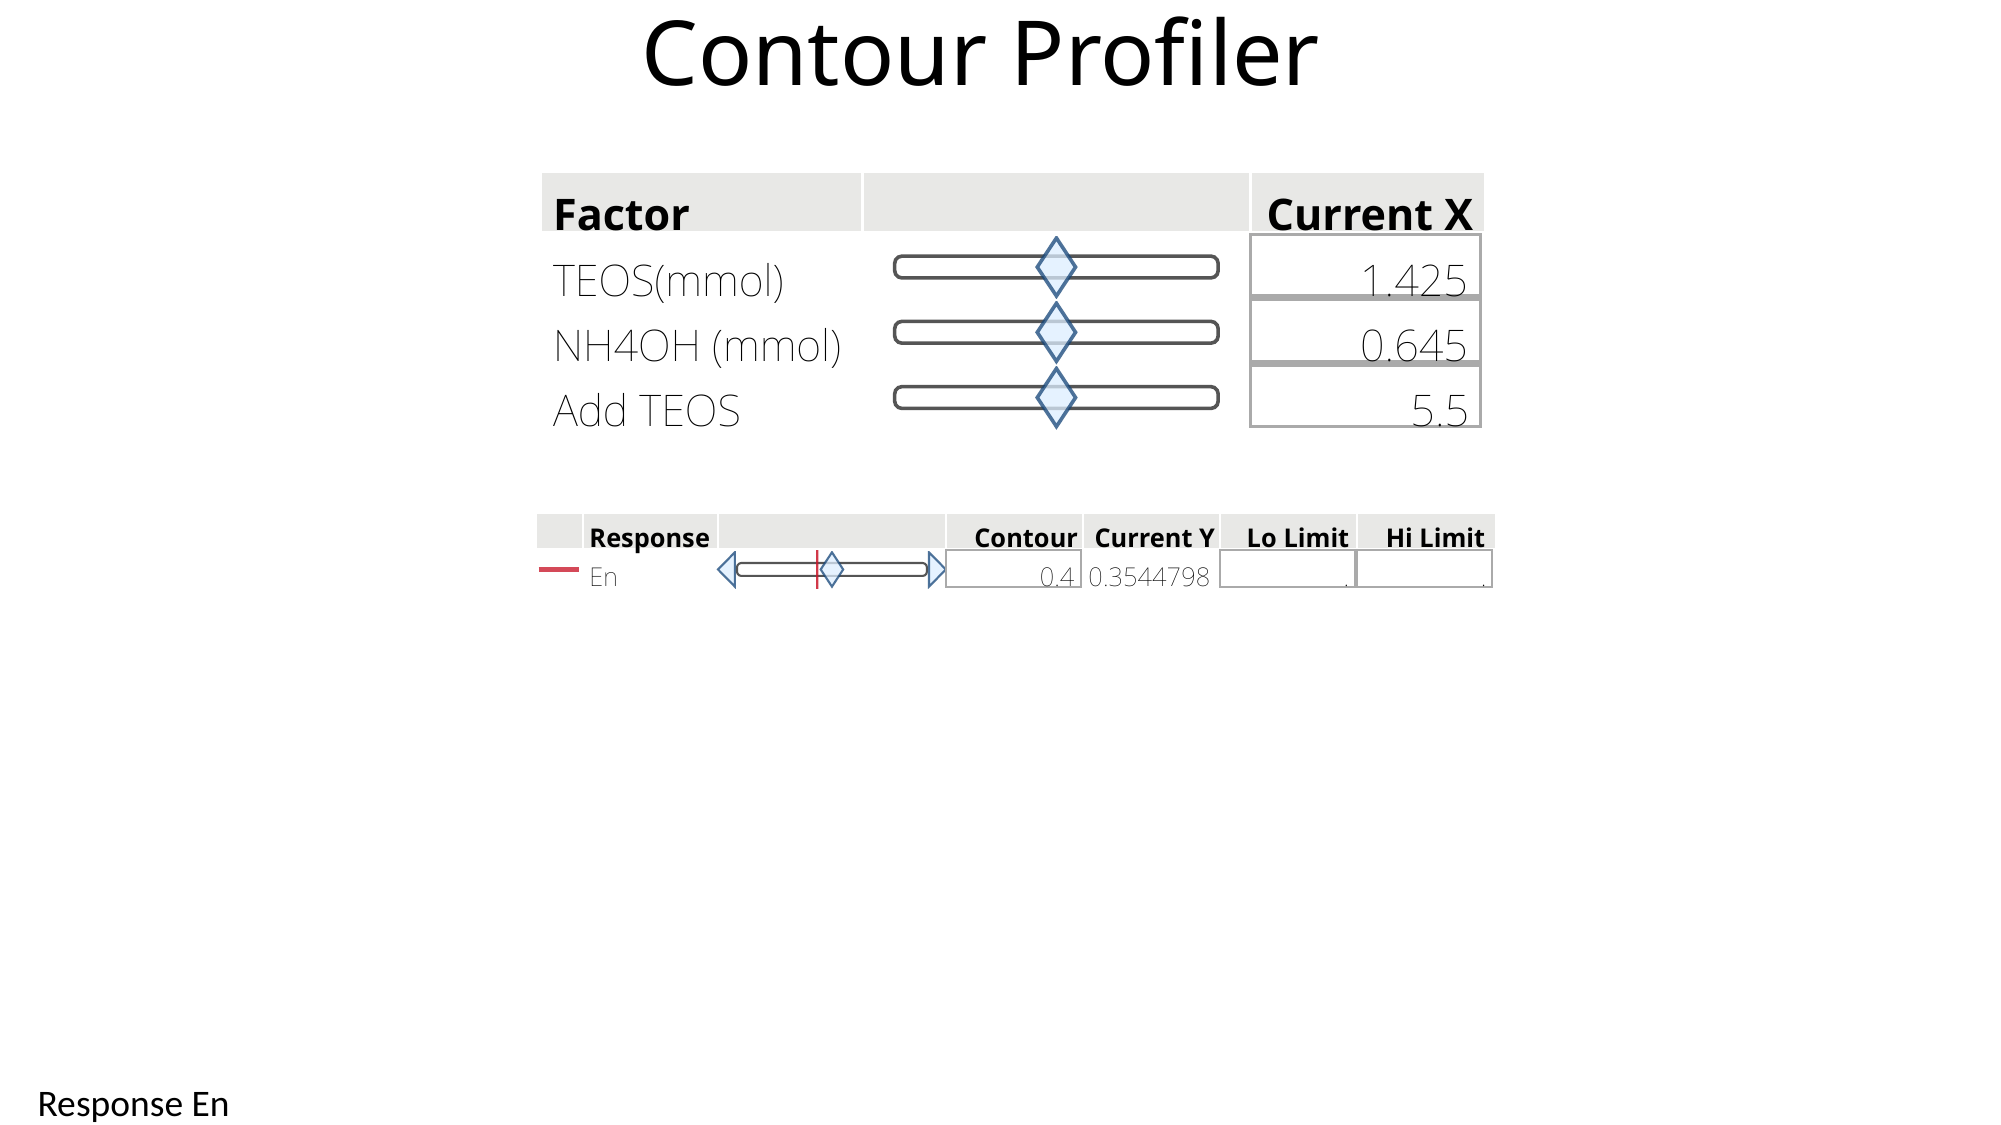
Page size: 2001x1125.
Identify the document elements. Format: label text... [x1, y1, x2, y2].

title Contour Profiler [0, 0, 1963, 113]
picture [528, 504, 1510, 606]
picture [528, 158, 1510, 460]
text_box Response En [37, 1079, 231, 1125]
